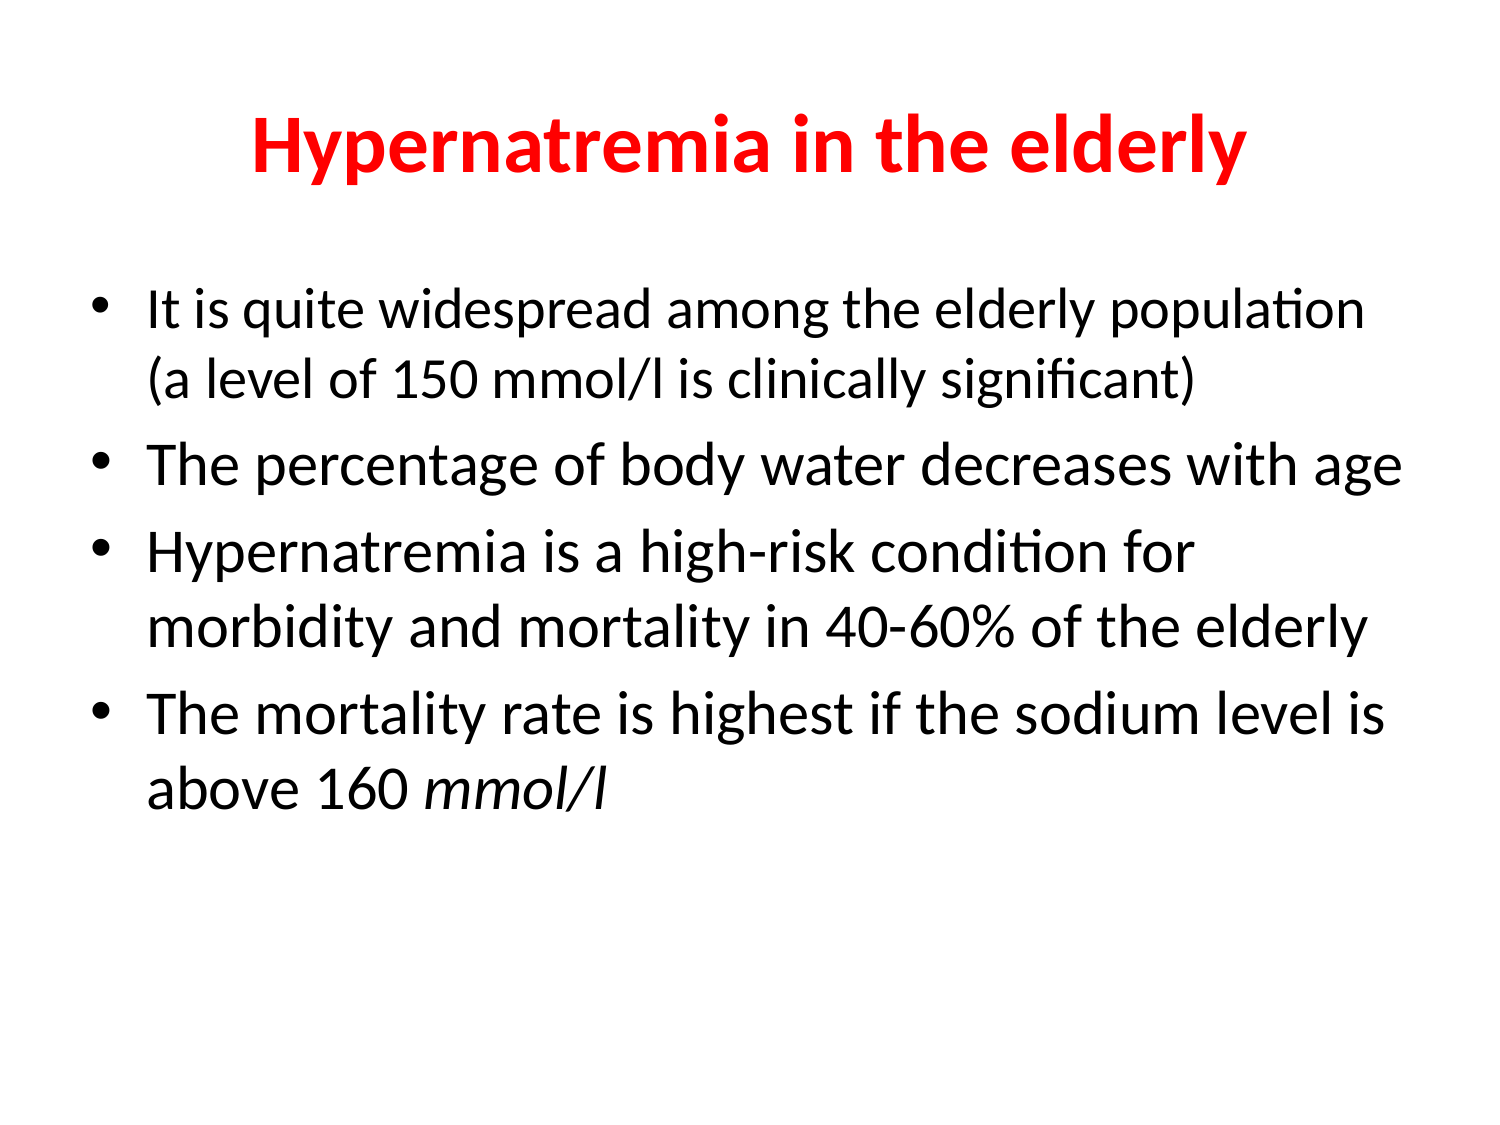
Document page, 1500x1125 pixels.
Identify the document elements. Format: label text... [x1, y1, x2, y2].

list It is quite widespread among the elderly population (a level of 150 mmol/l is clinically significant) The percentage of body water decreases with age Hypernatremia is a high-risk condition for morbidity and mortality in 40-60% of the elderly The mortality rate is highest if the sodium level is above 160 mmol/l [75, 262, 1425, 1025]
title Hypernatremia in the elderly [75, 45, 1425, 233]
